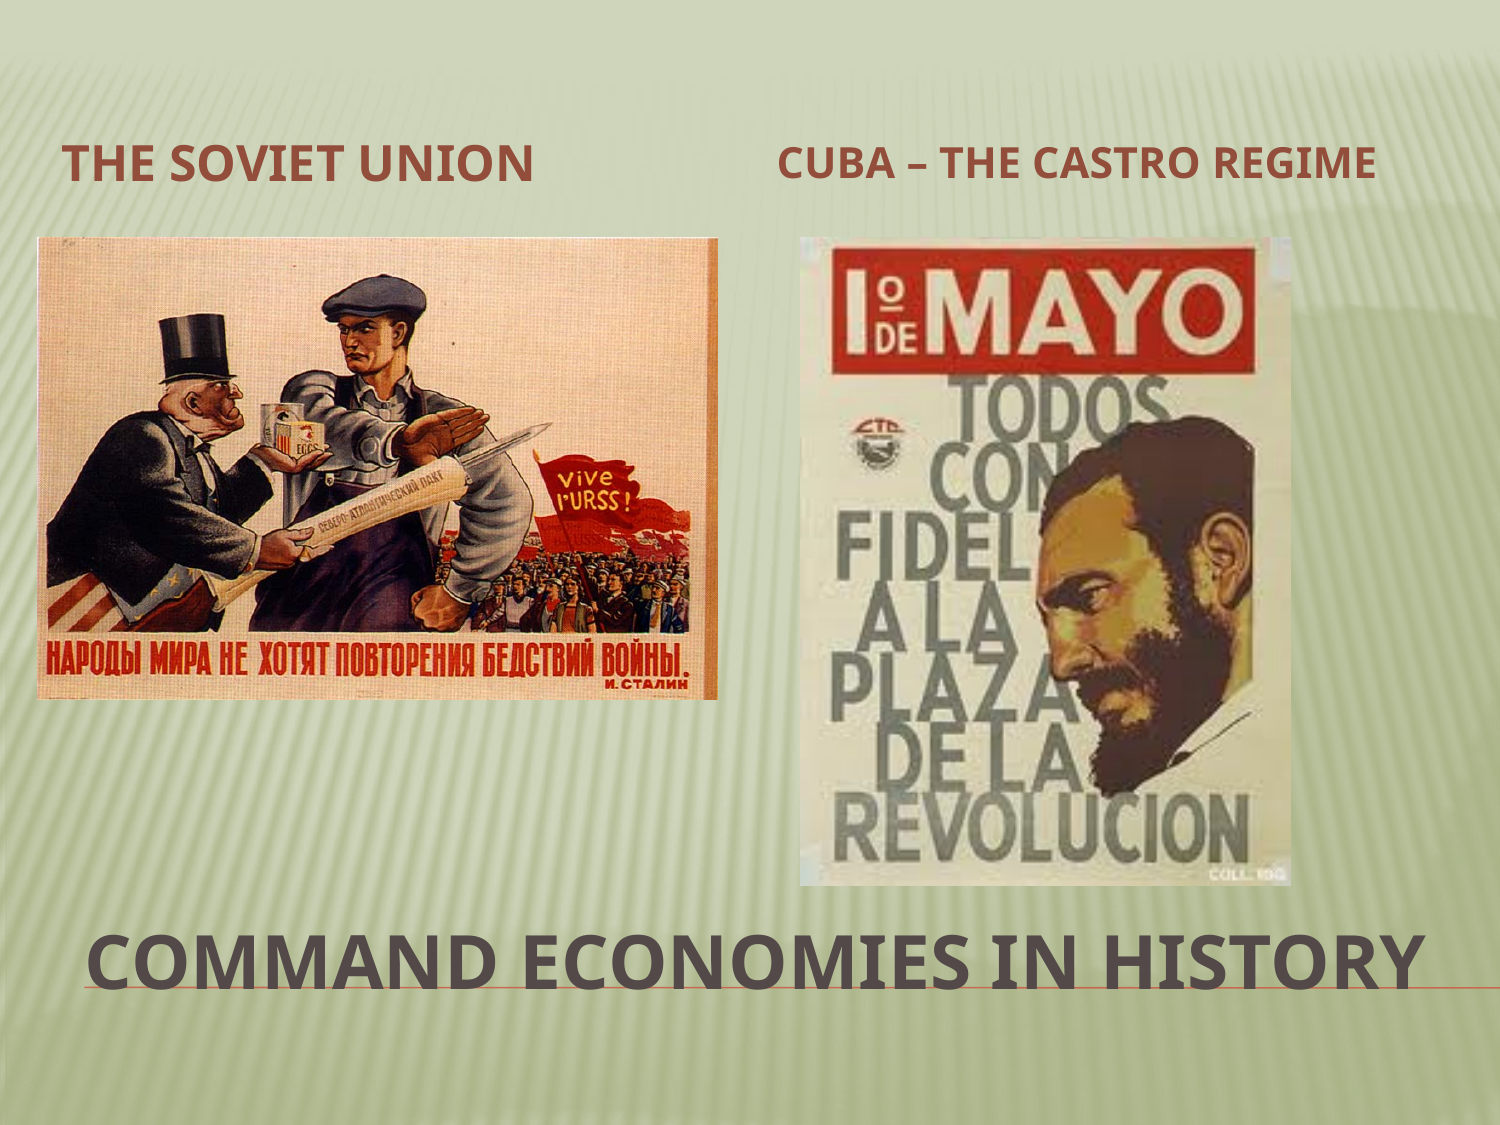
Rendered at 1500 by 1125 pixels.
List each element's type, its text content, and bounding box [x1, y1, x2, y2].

title Command economies in history [50, 887, 1463, 1033]
list Cuba – the castro regime [761, 109, 1467, 215]
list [37, 237, 718, 701]
list The Soviet Union [46, 109, 750, 215]
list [799, 237, 1291, 887]
